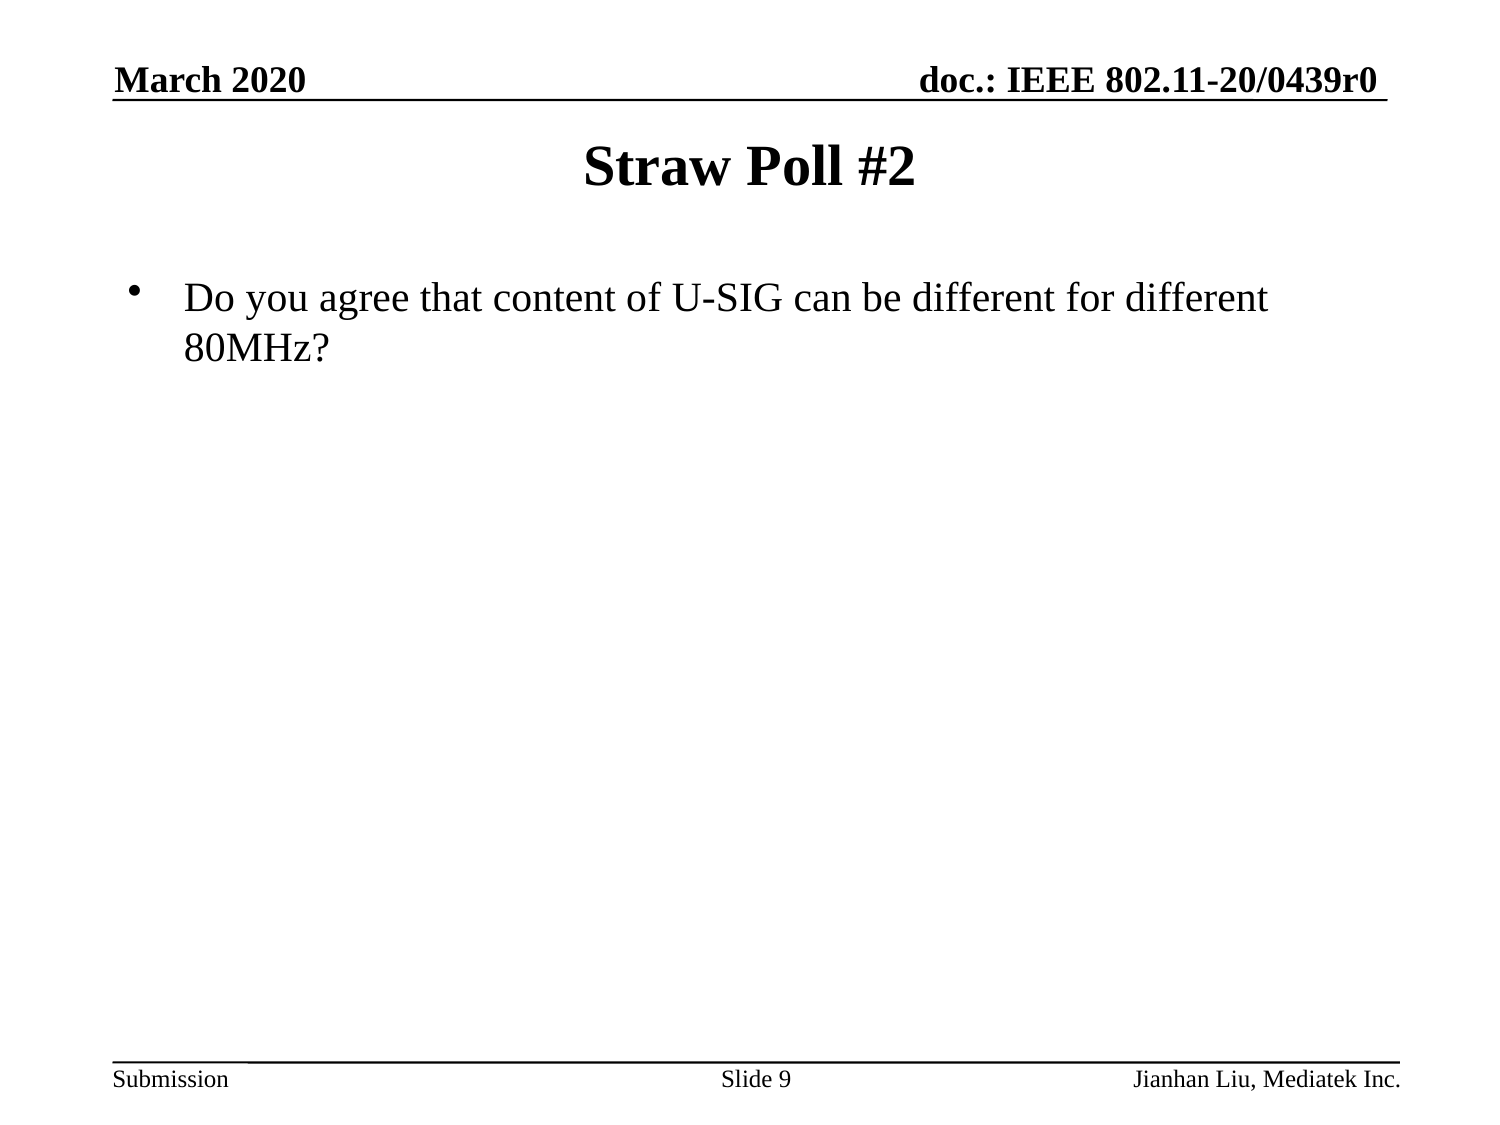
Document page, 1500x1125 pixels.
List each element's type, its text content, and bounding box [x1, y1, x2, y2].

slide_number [114, 54, 309, 101]
list Do you agree that content of U-SIG can be different for different 80MHz? [112, 262, 1388, 1001]
slide_number Slide 9 [712, 1061, 800, 1093]
footer Jianhan Liu, Mediatek Inc. [1129, 1061, 1402, 1093]
title Straw Poll #2 [112, 112, 1388, 213]
